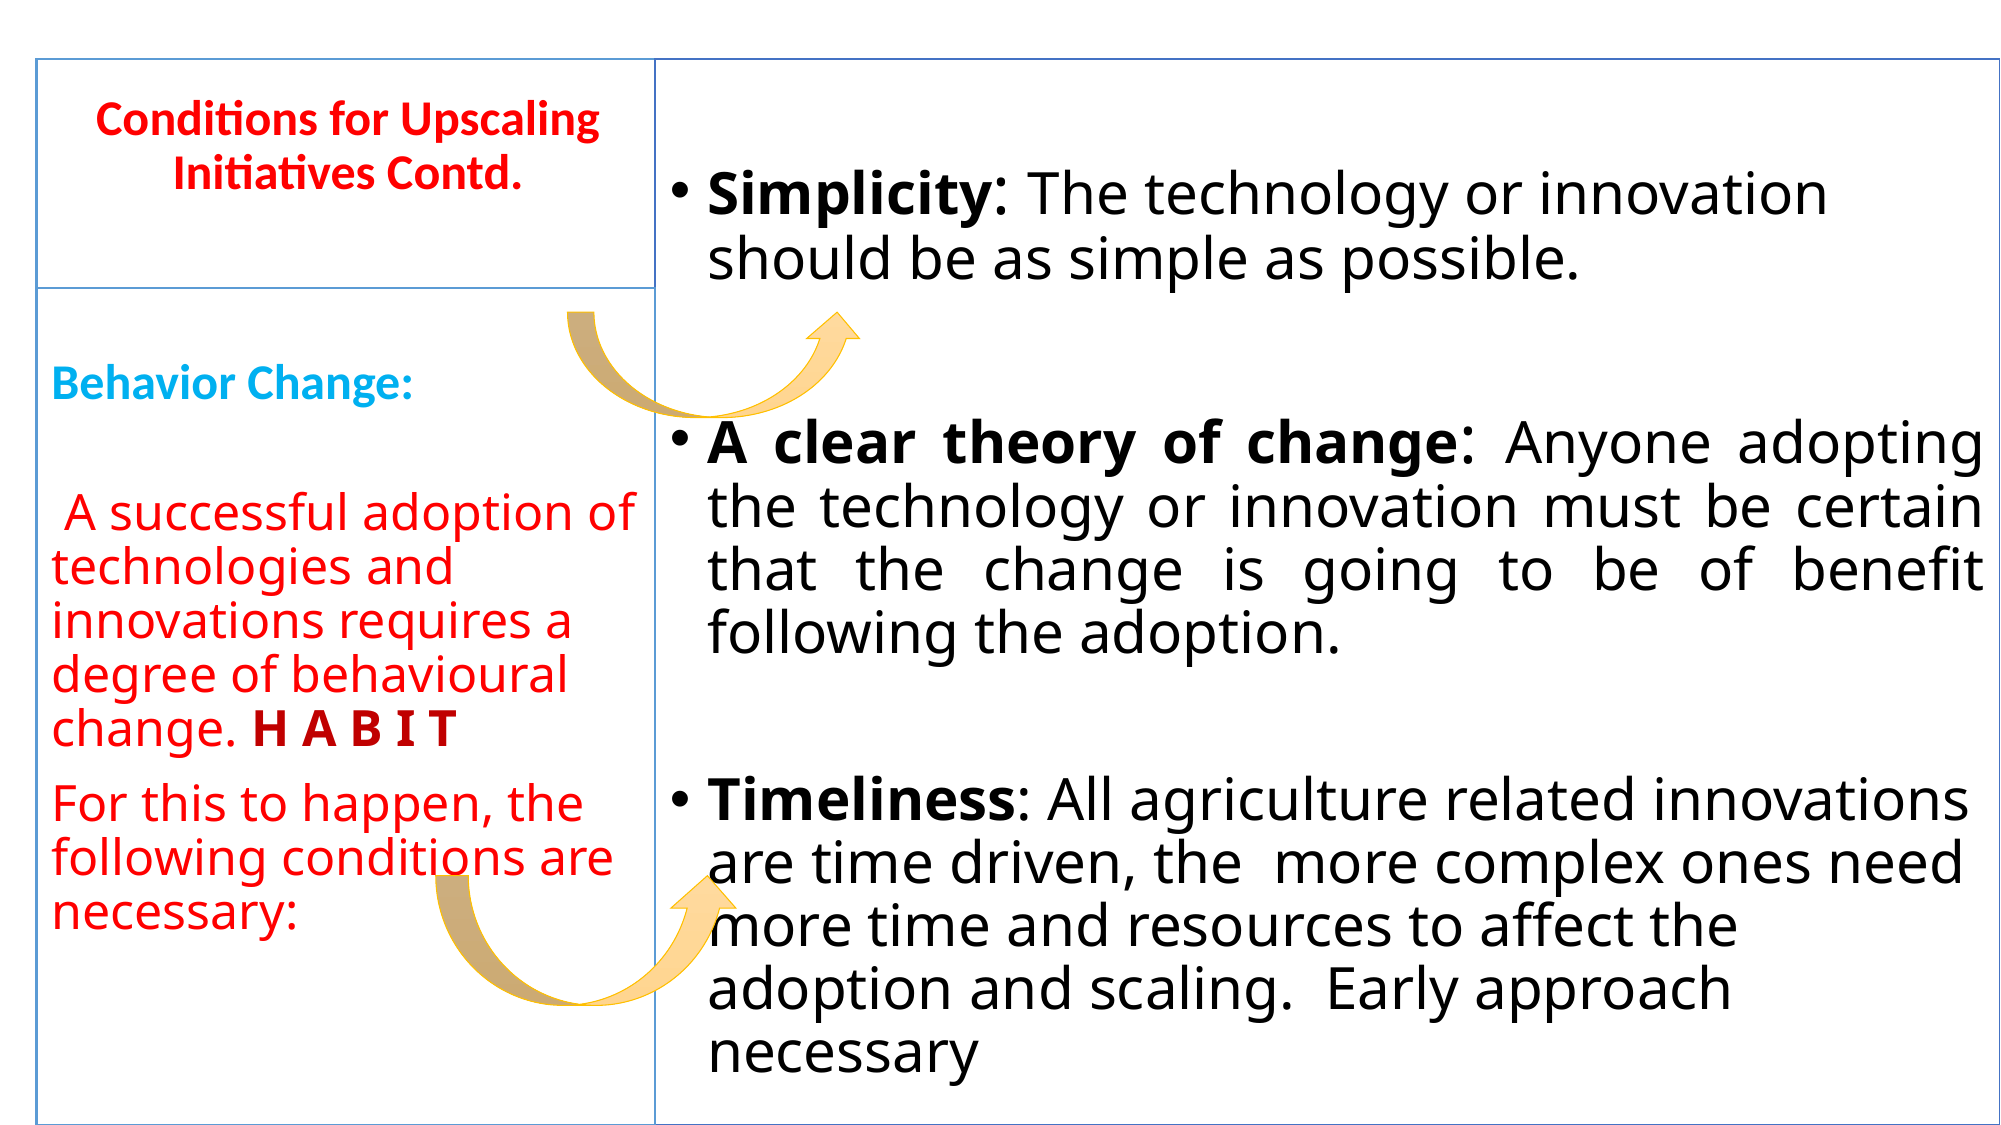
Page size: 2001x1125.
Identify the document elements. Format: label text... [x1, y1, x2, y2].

list Behavior Change: A successful adoption of technologies and innovations requires a degree of behavioural change. H A B I T For this to happen, the following conditions are necessary: [35, 287, 656, 1125]
title Conditions for Upscaling Initiatives Contd. [35, 58, 654, 287]
list Simplicity: The technology or innovation should be as simple as possible. A clear theory of change: Anyone adopting the technology or innovation must be certain that the change is going to be of benefit following the adoption. Timeliness: All agriculture related innovations are time driven, the more complex ones need more time and resources to affect the adoption and scaling. Early approach necessary [654, 58, 2000, 1125]
text_box [566, 311, 861, 419]
text_box [435, 874, 737, 1006]
